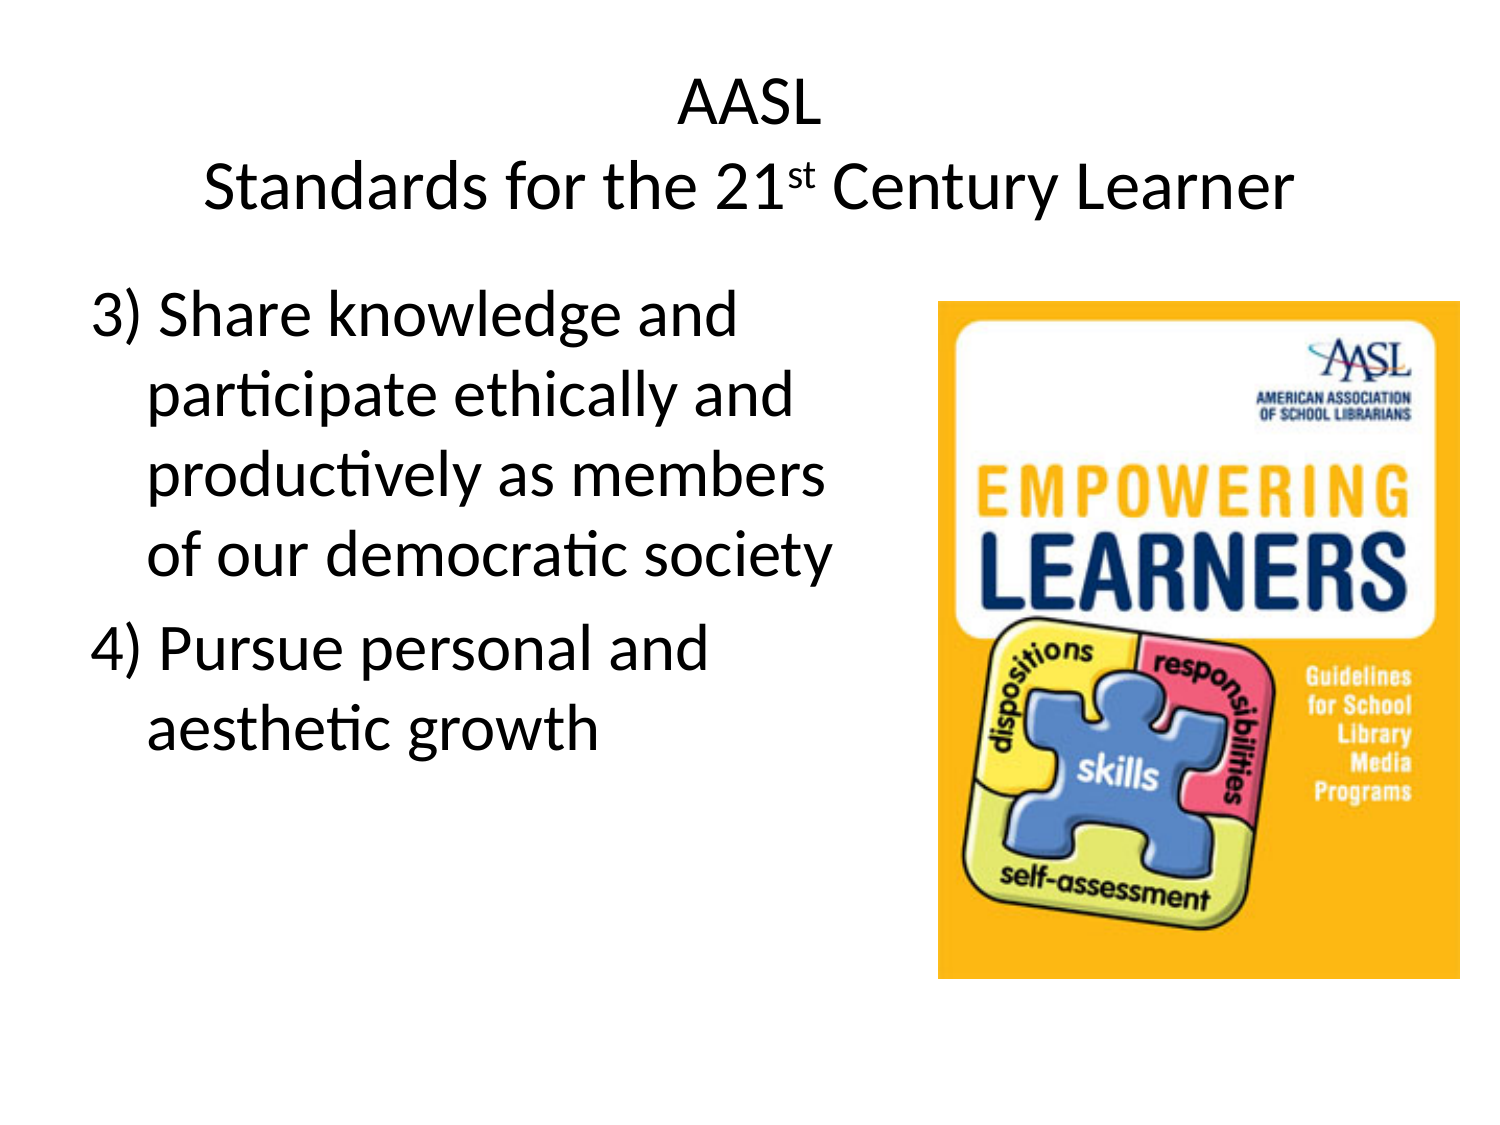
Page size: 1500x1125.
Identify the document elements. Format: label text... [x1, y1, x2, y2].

title AASL Standards for the 21st Century Learner [75, 45, 1425, 233]
picture [938, 301, 1460, 979]
list 3) Share knowledge and participate ethically and productively as members of our democratic society 4) Pursue personal and aesthetic growth [75, 262, 900, 1005]
